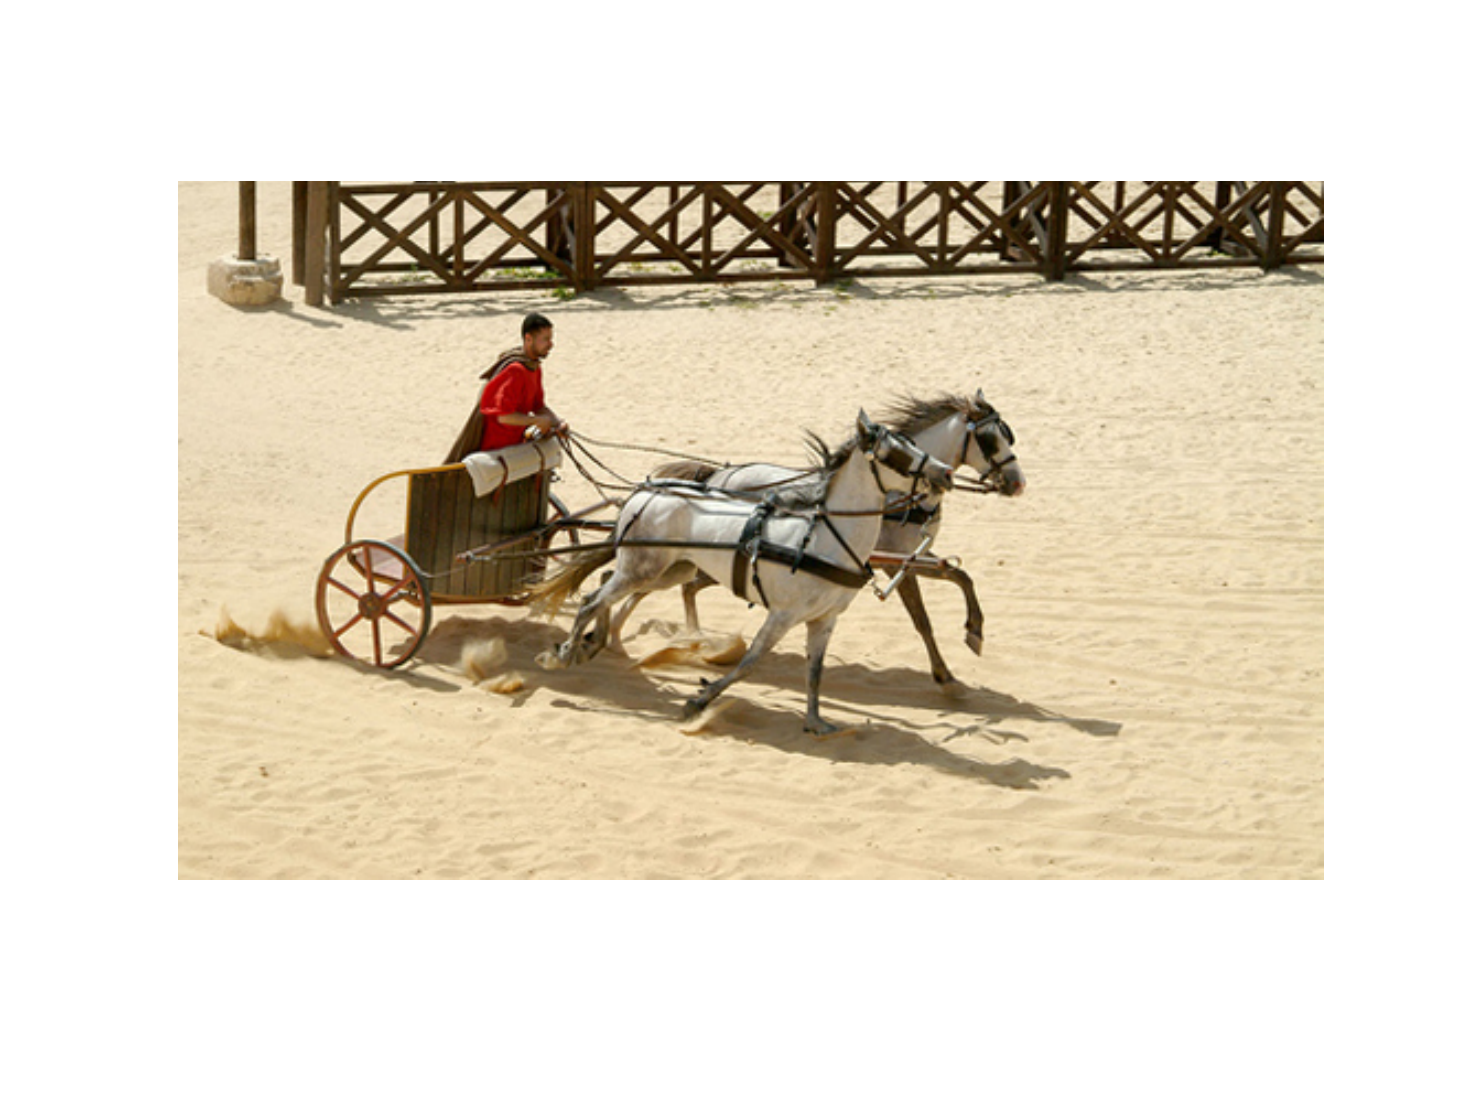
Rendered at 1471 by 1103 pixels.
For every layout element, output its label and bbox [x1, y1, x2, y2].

picture [178, 181, 1324, 880]
